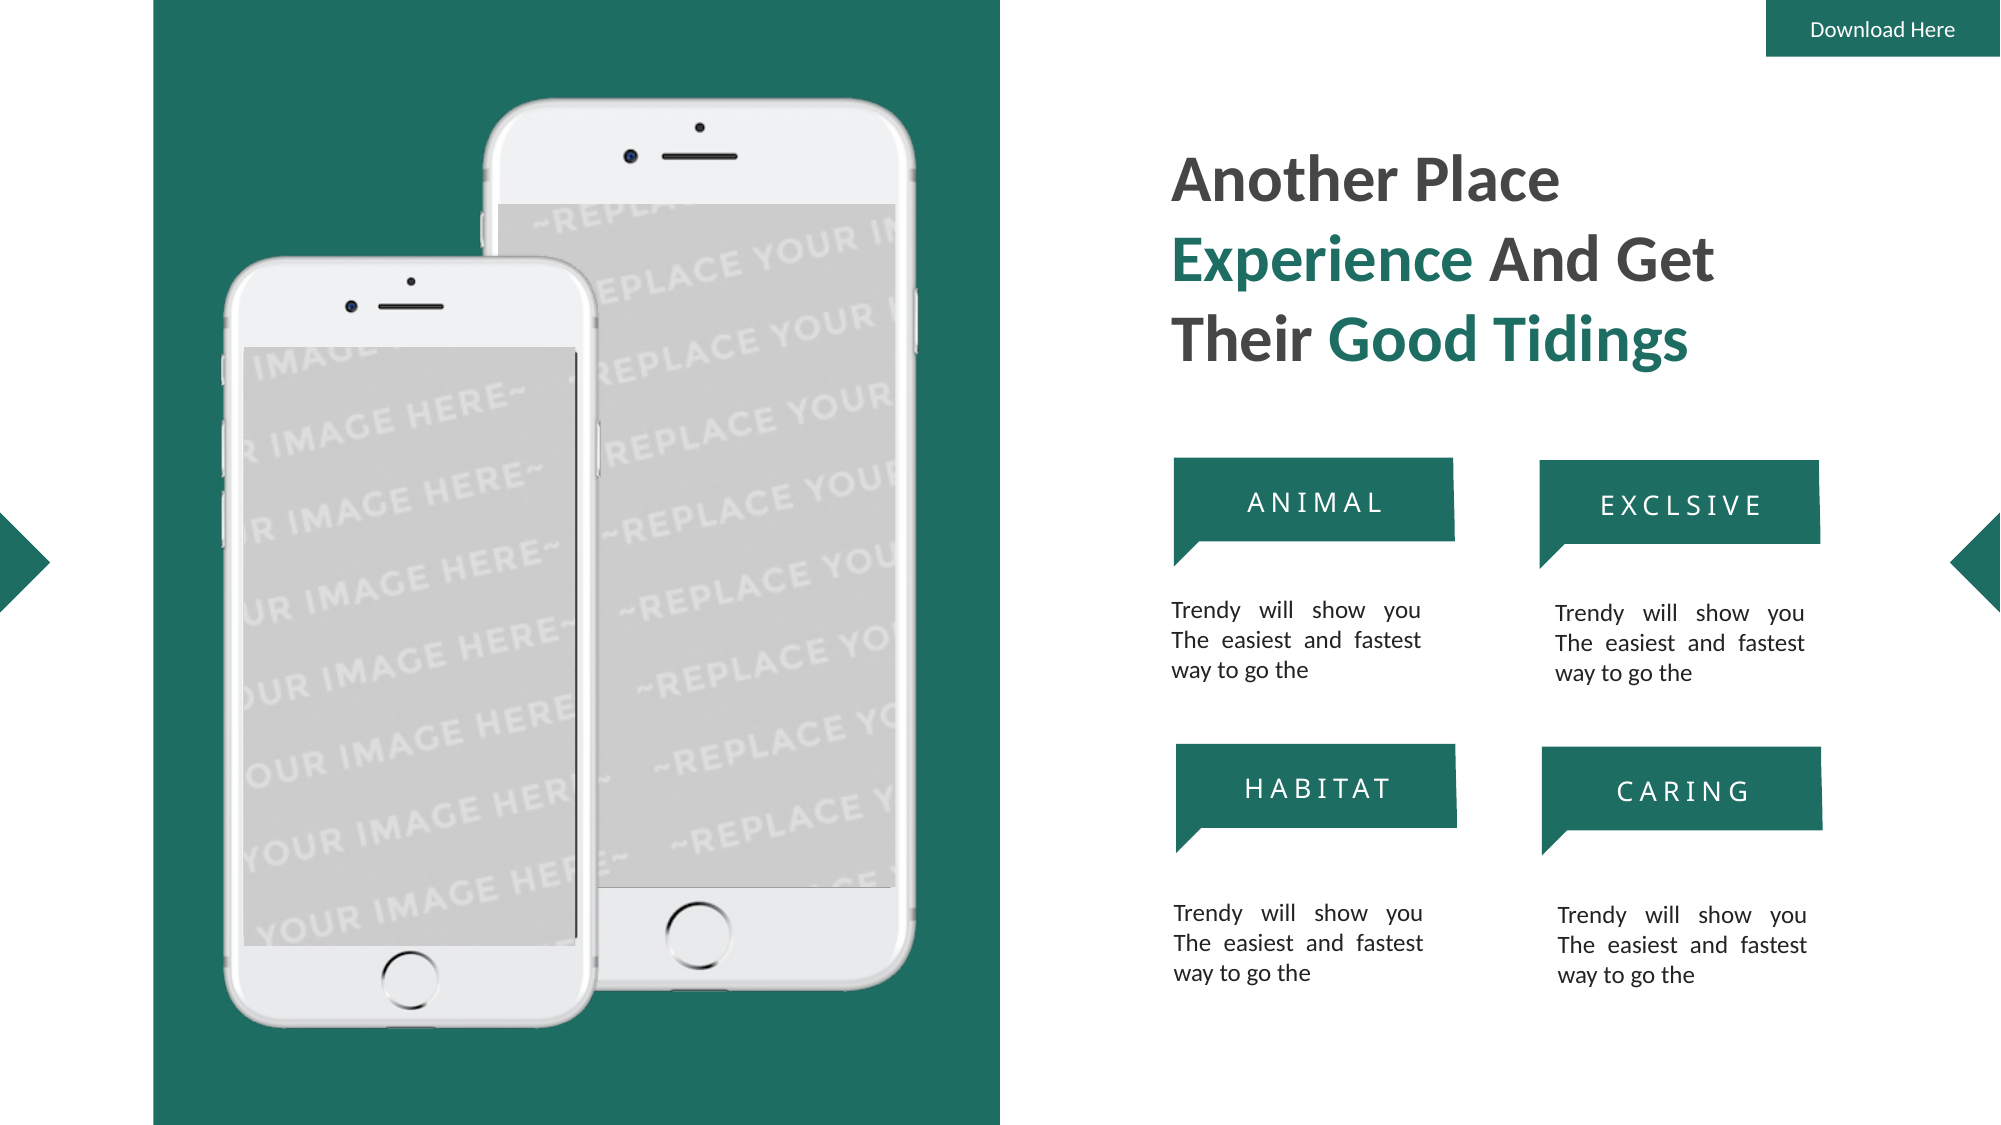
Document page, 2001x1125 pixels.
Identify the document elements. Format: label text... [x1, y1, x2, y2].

text_box ANIMAL [1173, 456, 1456, 568]
text_box Trendy will show you The easiest and fastest way to go the [1158, 888, 1439, 994]
text_box [0, 510, 52, 615]
text_box Another Place Experience And Get Their Good Tidings [1156, 127, 1744, 383]
text_box CARING [1541, 746, 1824, 857]
text_box Trendy will show you The easiest and fastest way to go the [1156, 586, 1437, 691]
text_box Trendy will show you The easiest and fastest way to go the [1542, 891, 1823, 996]
text_box HABITAT [1175, 743, 1458, 855]
text_box Download Here [1765, 0, 2000, 58]
text_box EXCLSIVE [1539, 459, 1821, 571]
picture [0, 9, 1241, 1112]
text_box [1948, 510, 2000, 615]
text_box Trendy will show you The easiest and fastest way to go the [1540, 588, 1821, 694]
